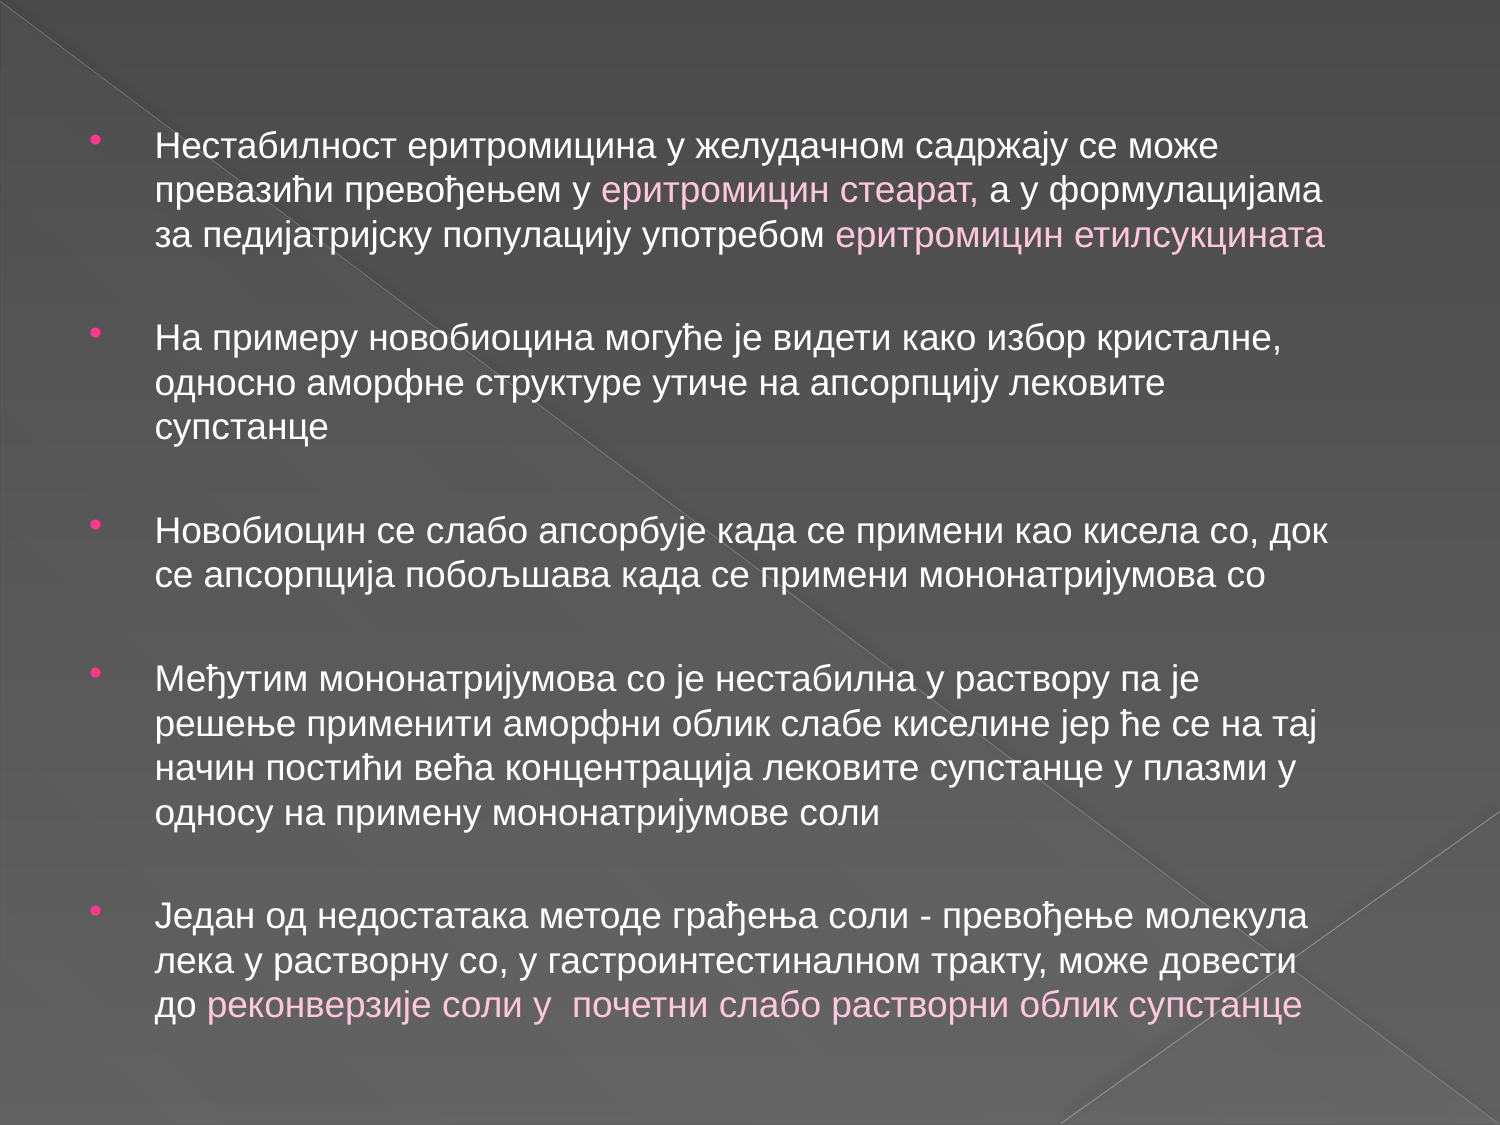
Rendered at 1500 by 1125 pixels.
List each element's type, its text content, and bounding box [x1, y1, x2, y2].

list Нестабилност еритромицина у желудачном садржају се може превазићи превођењем у еритромицин стеарат, а у формулацијама за педијатријску популацију употребом еритромицин етилсукцината На примеру новобиоцина могуће је видети како избор кристалне, односно аморфне структуре утиче на апсорпцију лековите супстанце Новобиоцин се слабо апсорбује када се примени као кисела со, док се апсорпција побољшава када се примени мононатријумова со Међутим мононатријумова со је нестабилна у раствору па је решење применити аморфни облик слабе киселине јер ће се на тај начин постићи већа концентрација лековите супстанце у плазми у односу на примену мононатријумове соли Један од недостатака методе грађења соли - превођење молекула лека у растворну со, у гастроинтестиналном тракту, може довести до реконверзије соли у почетни слабо растворни облик супстанце [65, 113, 1365, 1040]
text_box [99, 68, 1450, 299]
